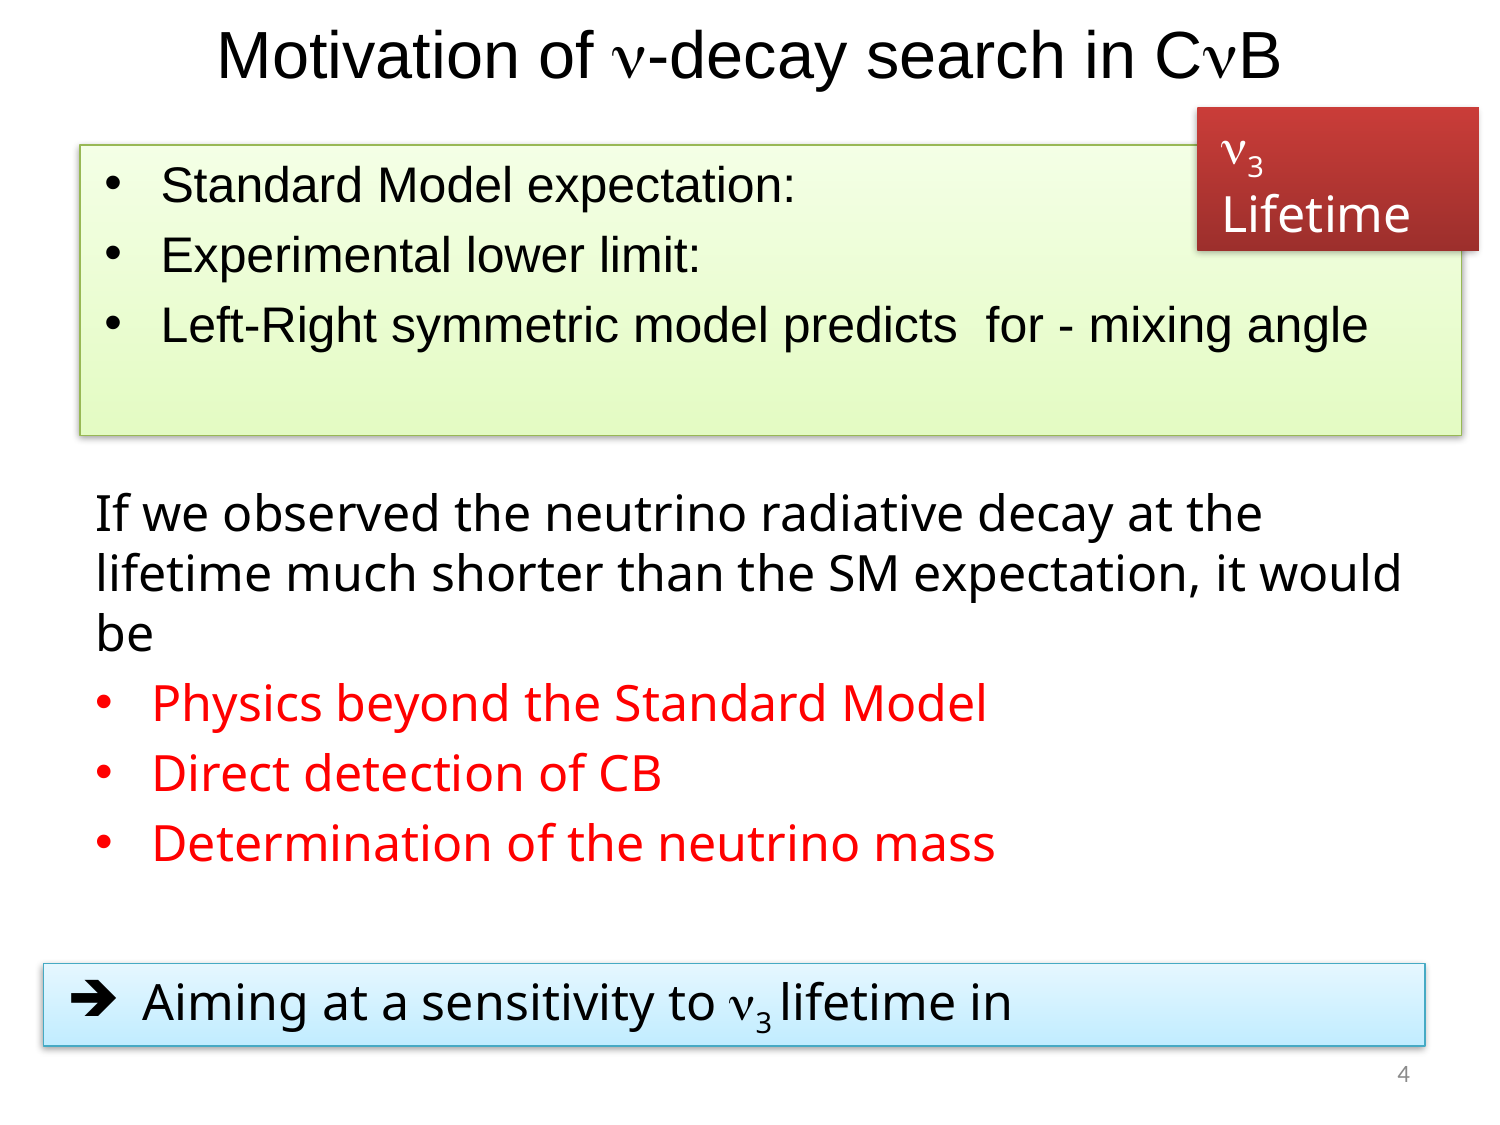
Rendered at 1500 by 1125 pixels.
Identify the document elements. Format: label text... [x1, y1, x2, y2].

slide_number 4 [1074, 1042, 1425, 1103]
title Motivation of -decay search in CB [75, 19, 1425, 85]
text_box 3 Lifetime [1197, 107, 1479, 251]
